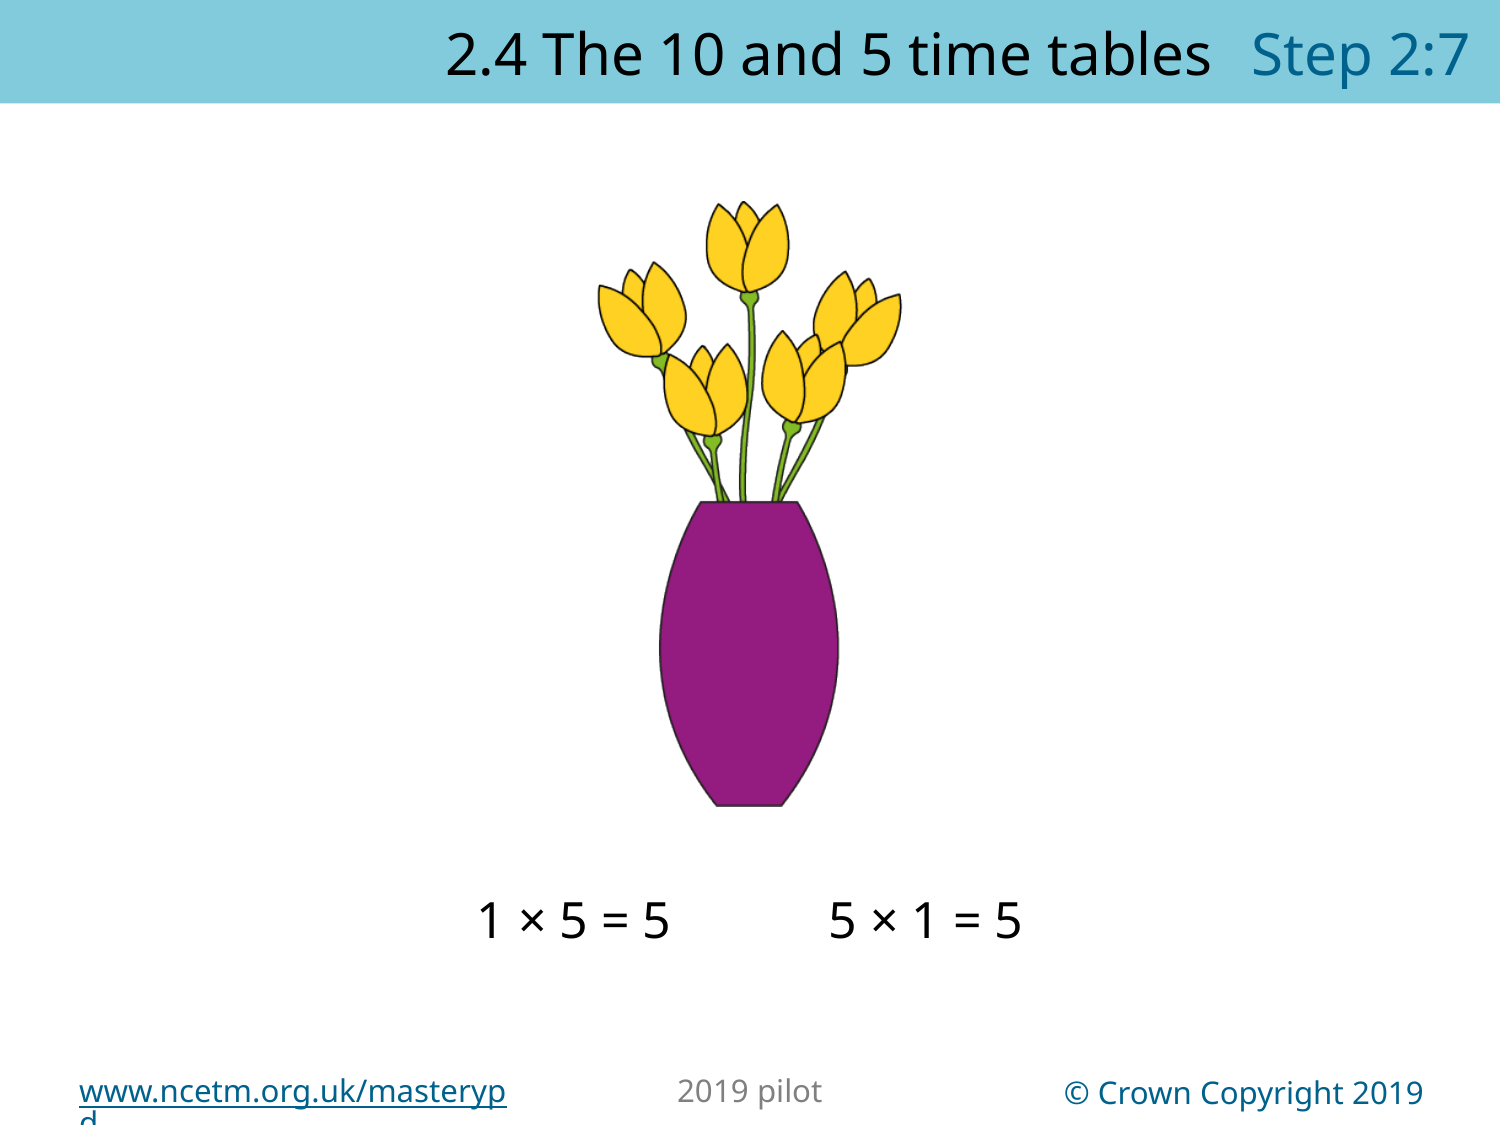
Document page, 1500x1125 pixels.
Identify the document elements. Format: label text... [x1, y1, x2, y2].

picture [246, 201, 1254, 807]
list 2.4 The 10 and 5 time tables Step 2:7 [0, 0, 1500, 104]
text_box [455, 881, 1045, 958]
